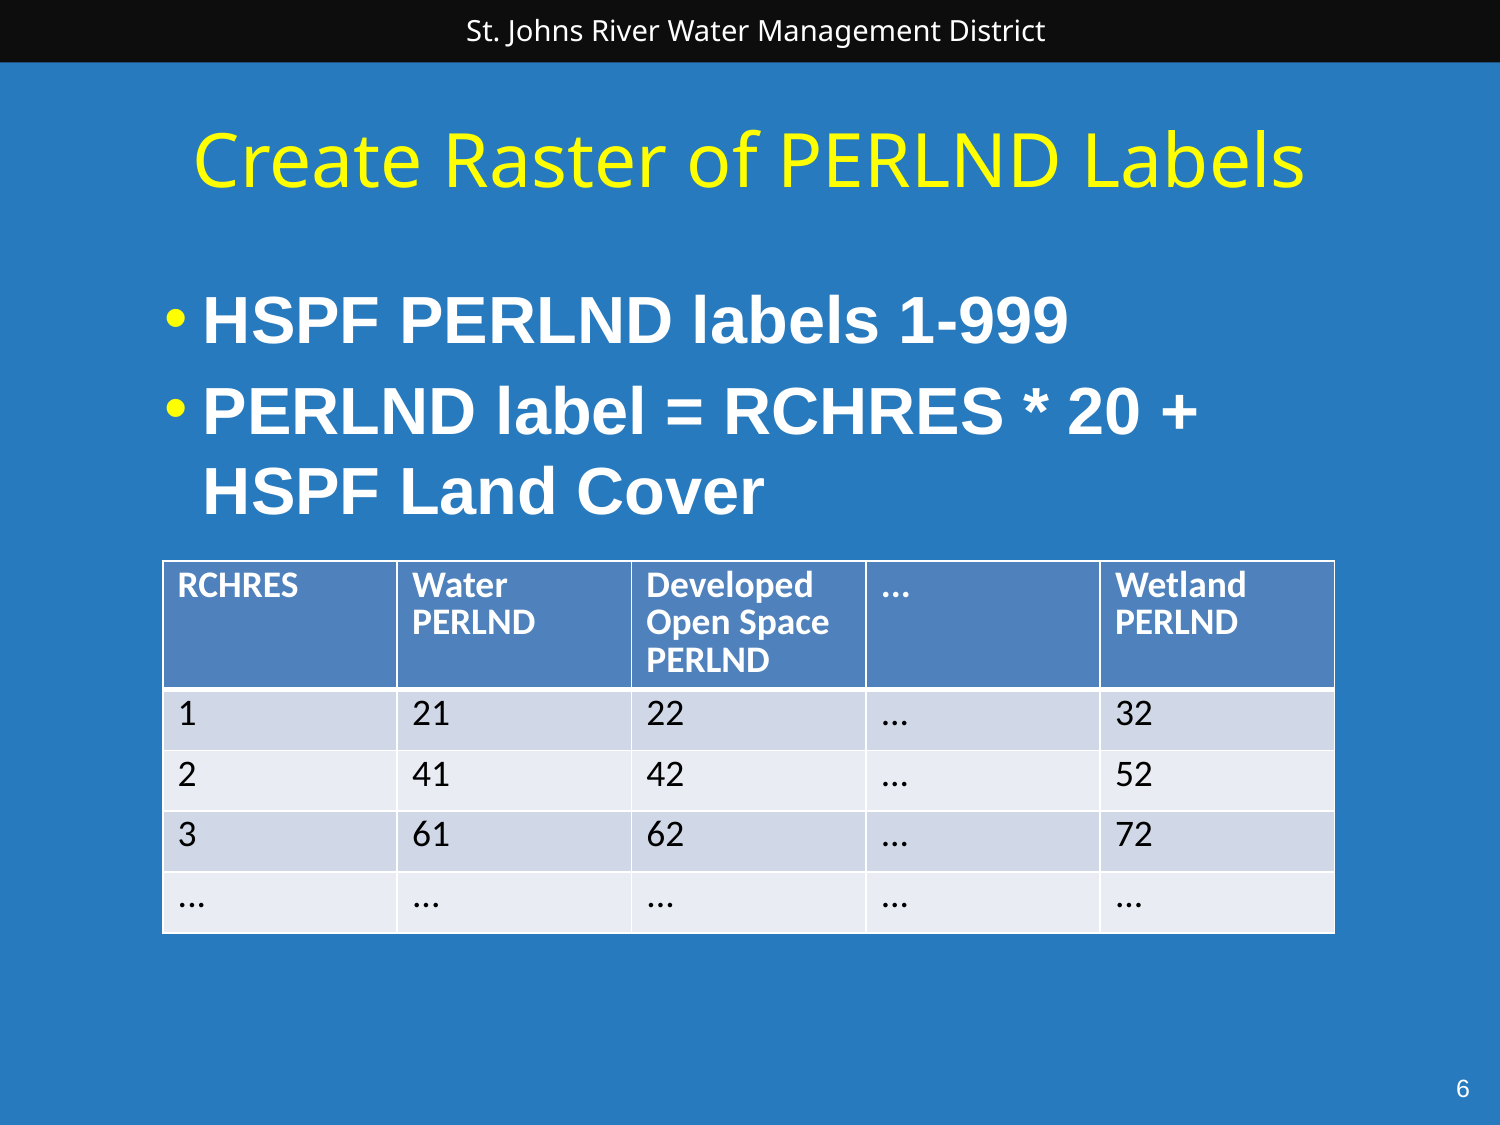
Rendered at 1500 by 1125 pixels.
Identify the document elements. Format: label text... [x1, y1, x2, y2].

table_cell 21 [398, 692, 631, 750]
table_header ... [867, 562, 1099, 687]
table_cell 61 [398, 812, 631, 871]
table_cell ... [632, 873, 865, 932]
table_cell 3 [164, 812, 396, 871]
table_cell 41 [398, 751, 631, 810]
table_cell ... [867, 873, 1099, 932]
table_cell ... [398, 873, 631, 932]
table_cell ... [164, 873, 396, 932]
table_cell ... [867, 692, 1099, 750]
list HSPF PERLND labels 1-999 PERLND label = RCHRES * 20 + HSPF Land Cover [150, 270, 1350, 1020]
table_cell 22 [632, 692, 865, 750]
table_header RCHRES [164, 562, 396, 687]
table_cell 62 [632, 812, 865, 871]
table_cell 2 [164, 751, 396, 810]
table_cell 1 [164, 692, 396, 750]
table_cell ... [867, 751, 1099, 810]
table_header Developed Open Space PERLND [632, 562, 865, 687]
table_cell 52 [1101, 751, 1334, 810]
title Create Raster of PERLND Labels [150, 104, 1350, 255]
table_header Water PERLND [398, 562, 631, 687]
slide_number 6 [1200, 1065, 1500, 1125]
table_cell ... [1101, 873, 1334, 932]
table_cell 42 [632, 751, 865, 810]
table_cell ... [867, 812, 1099, 871]
table_cell 32 [1101, 692, 1334, 750]
table_header Wetland PERLND [1101, 562, 1334, 687]
table_cell 72 [1101, 812, 1334, 871]
